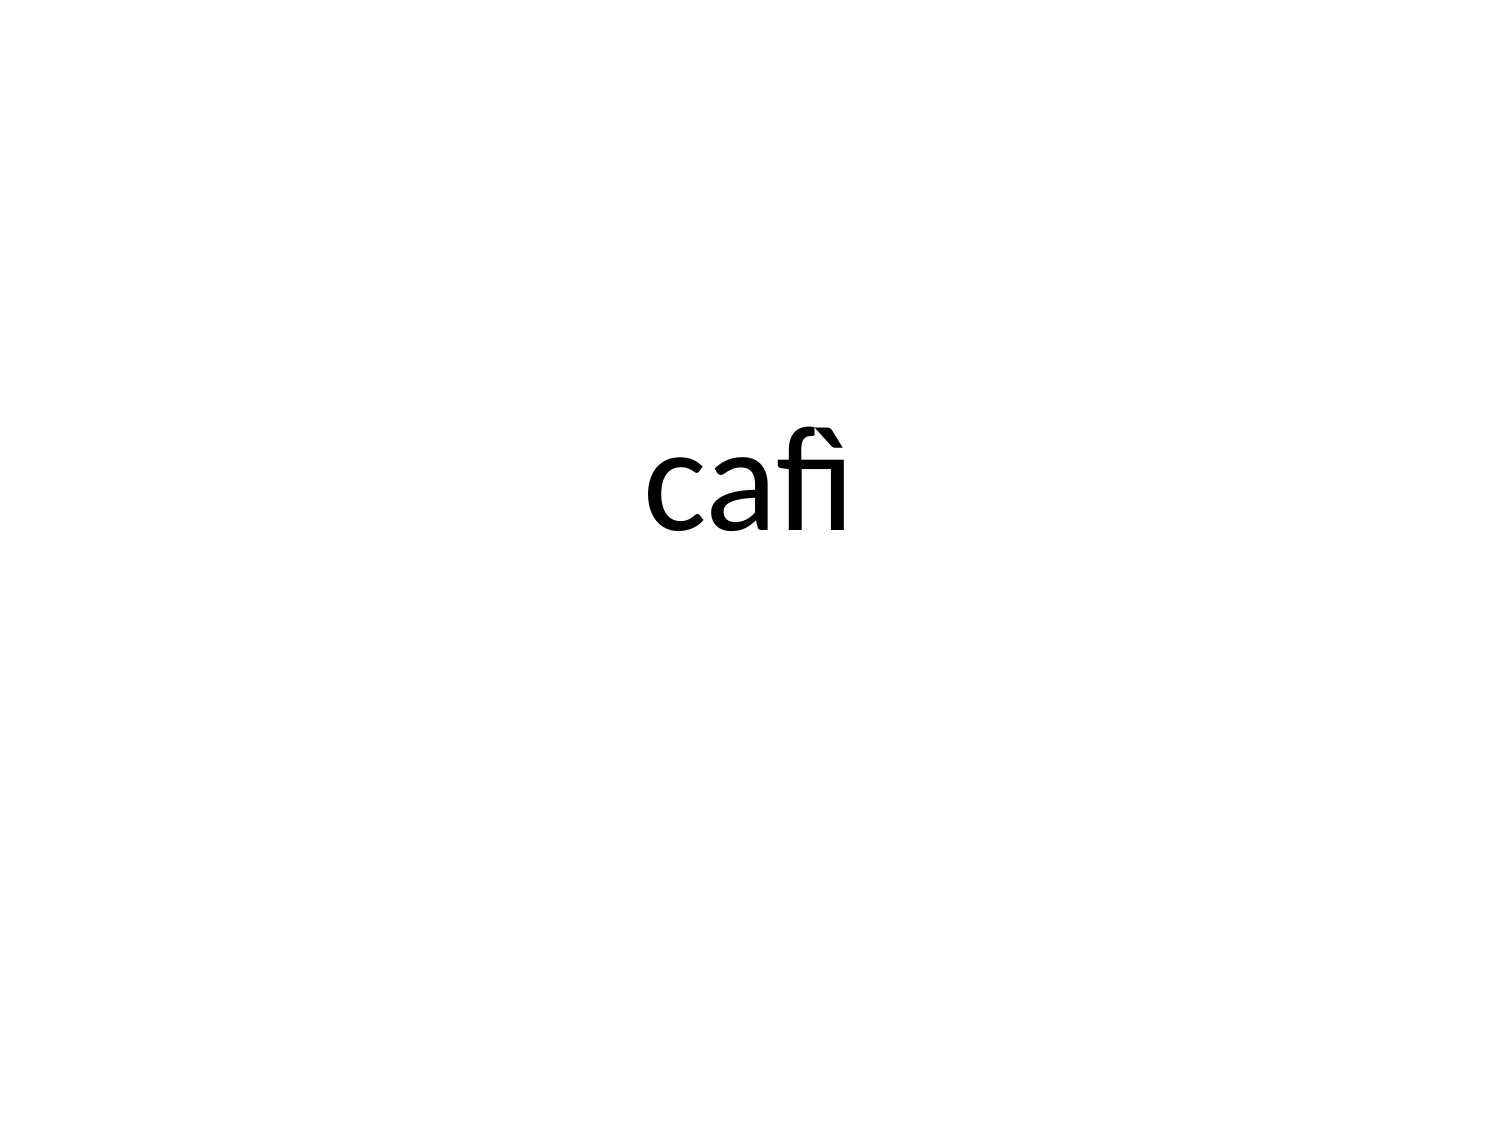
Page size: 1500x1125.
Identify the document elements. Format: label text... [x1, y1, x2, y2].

title cafì [112, 349, 1388, 591]
